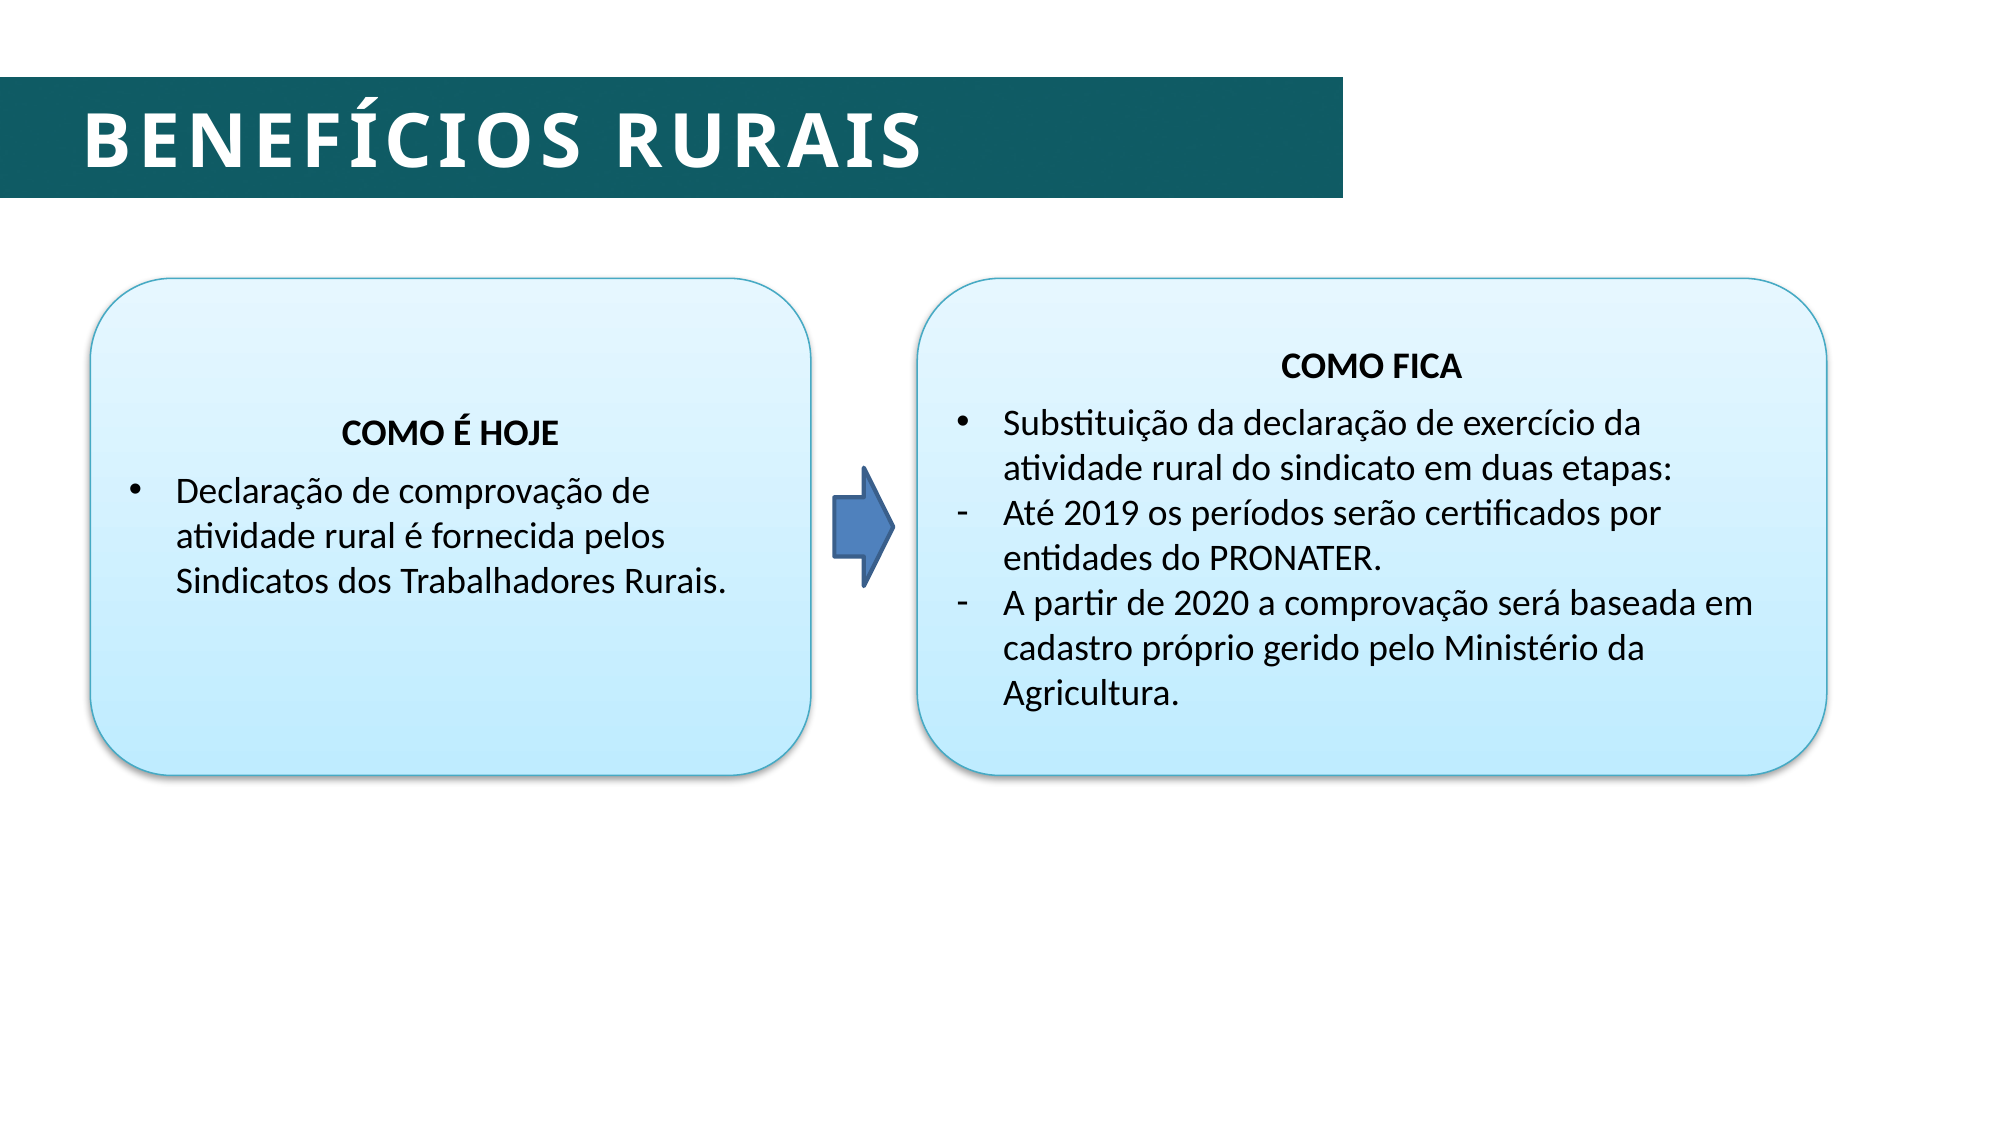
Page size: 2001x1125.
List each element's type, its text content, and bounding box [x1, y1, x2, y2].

title Benefícios Rurais [66, 13, 1410, 262]
picture [0, 77, 1343, 198]
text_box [90, 278, 1827, 776]
